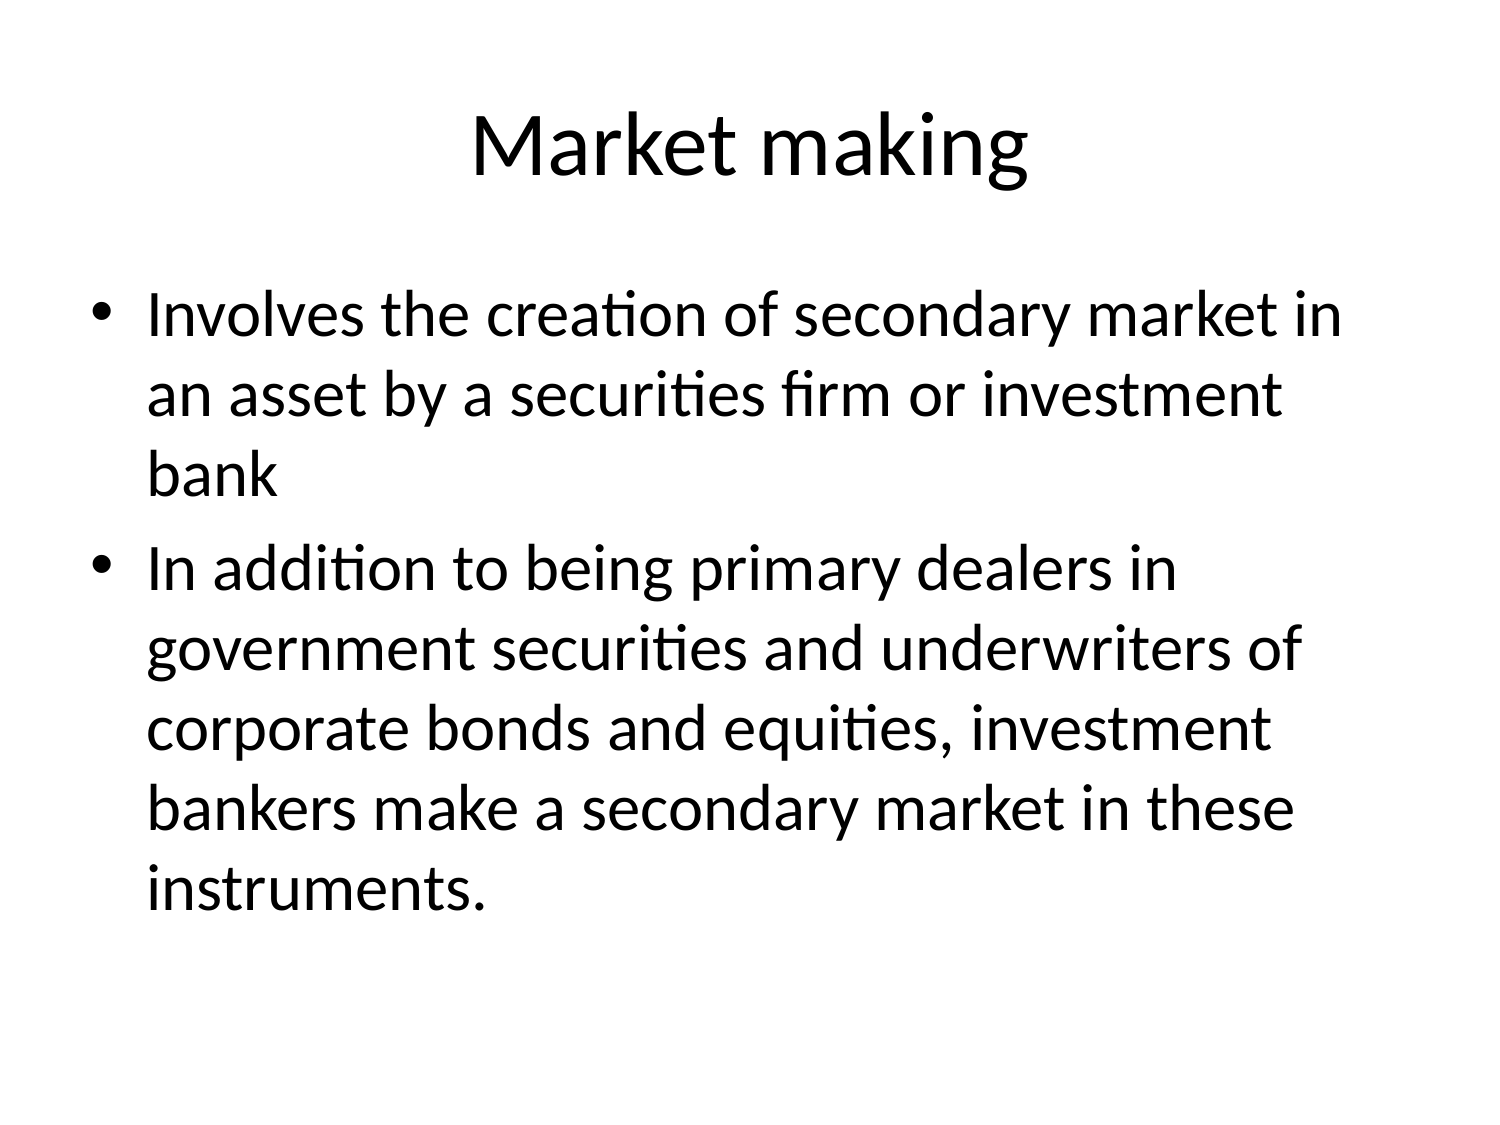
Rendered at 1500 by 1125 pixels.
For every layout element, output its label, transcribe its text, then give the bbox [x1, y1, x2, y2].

title Market making [75, 45, 1425, 233]
list Involves the creation of secondary market in an asset by a securities firm or investment bank In addition to being primary dealers in government securities and underwriters of corporate bonds and equities, investment bankers make a secondary market in these instruments. [75, 262, 1425, 1005]
